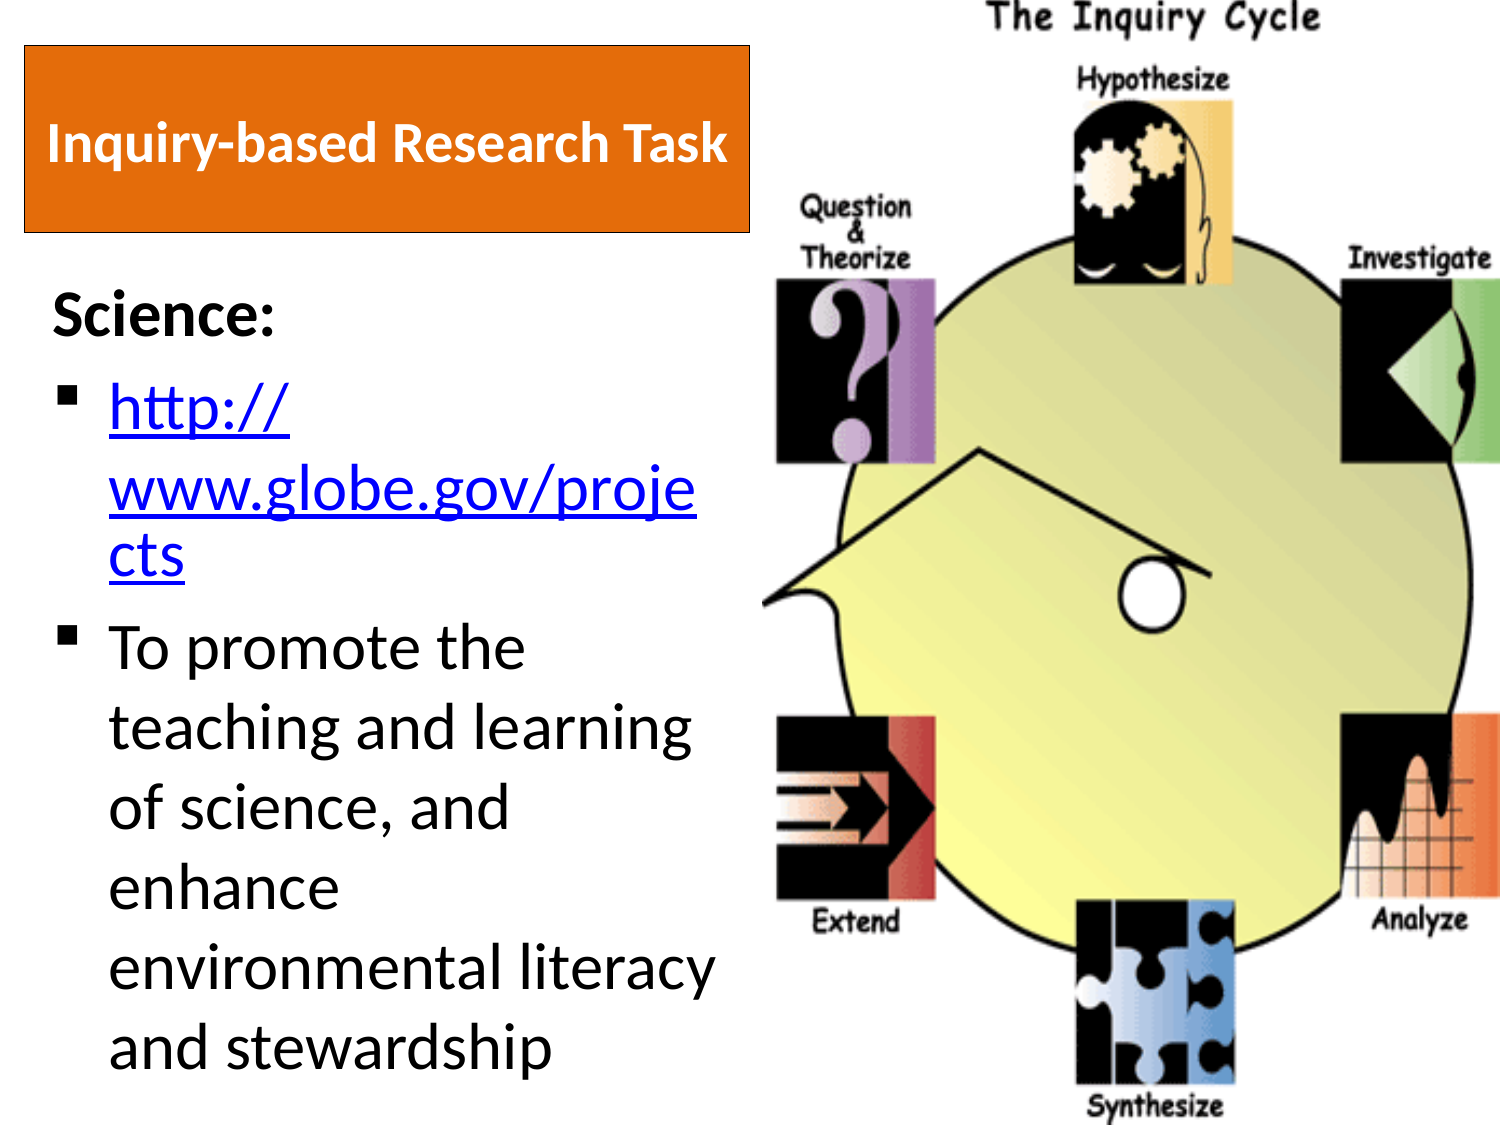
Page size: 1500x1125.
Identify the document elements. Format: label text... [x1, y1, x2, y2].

title Inquiry-based Research Task [24, 45, 750, 233]
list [762, 0, 1500, 1125]
list Science: http://www.globe.gov/projects To promote the teaching and learning of science, and enhance environmental literacy and stewardship [37, 262, 738, 1063]
